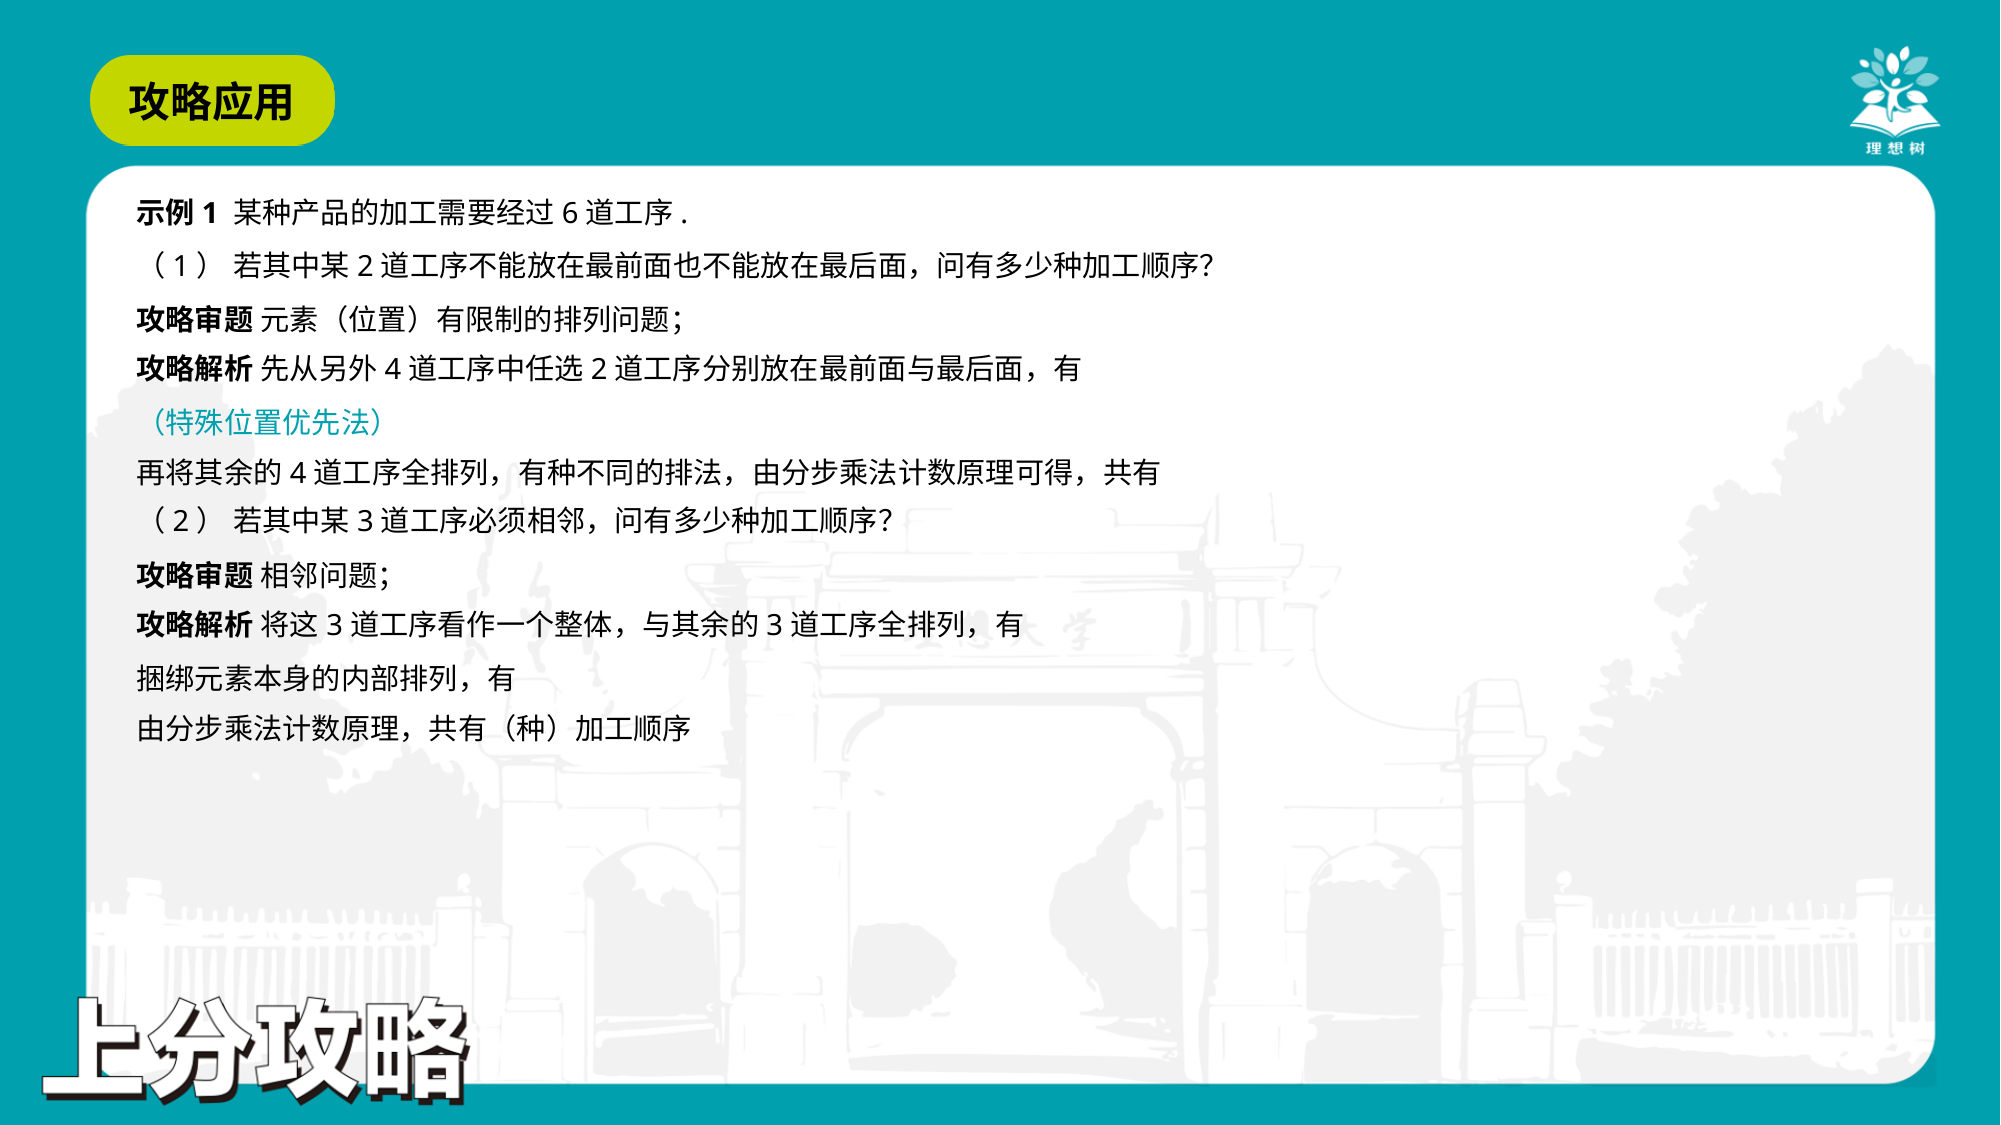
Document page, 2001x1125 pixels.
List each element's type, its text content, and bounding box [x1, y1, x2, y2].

text_box （1） 若其中某2道工序不能放在最前面也不能放在最后面，问有多少种加工顺序？ [136, 230, 1865, 277]
picture [0, 0, 2000, 1125]
text_box 攻略审题 相邻问题； [136, 539, 1865, 586]
text_box （2） 若其中某3道工序必须相邻，问有多少种加工顺序？ [136, 485, 1865, 532]
text_box 攻略审题 元素（位置）有限制的排列问题； [136, 284, 1865, 331]
text_box 示例1 某种产品的加工需要经过6道工序. [136, 177, 1865, 224]
